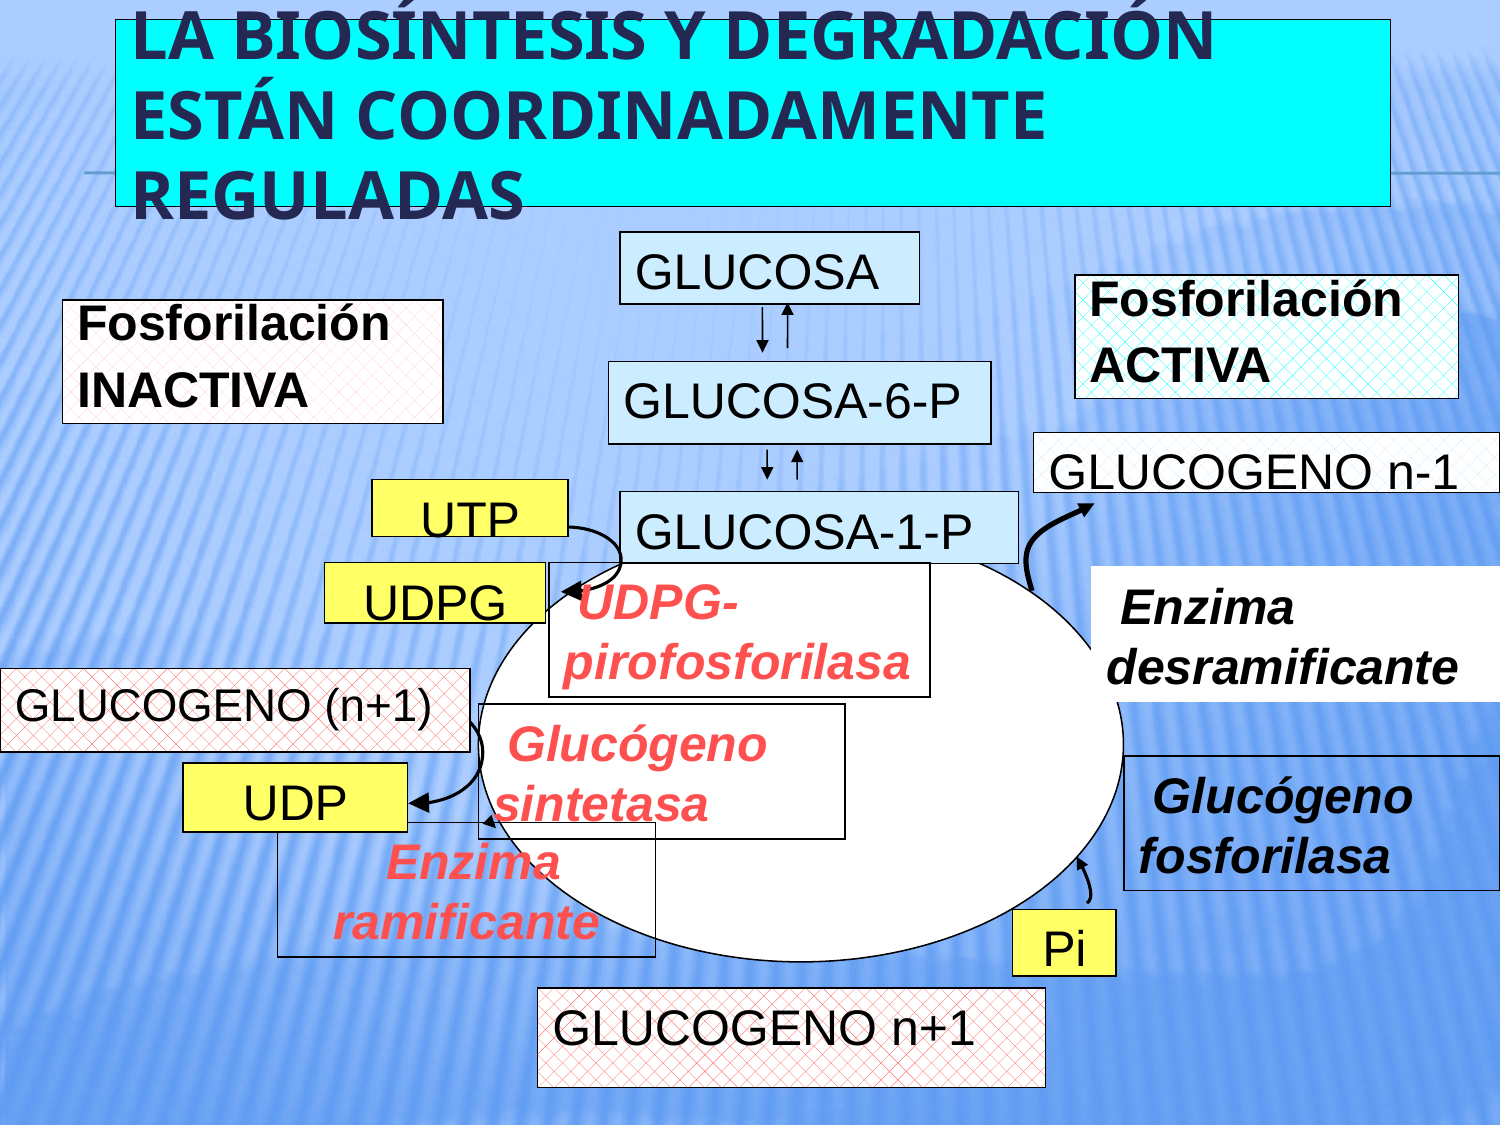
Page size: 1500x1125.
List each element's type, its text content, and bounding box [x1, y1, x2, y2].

text_box Fosforilación ACTIVA [1074, 275, 1459, 399]
text_box Pi [1012, 909, 1117, 977]
text_box [756, 307, 769, 353]
text_box Glucógeno sintetasa [478, 704, 846, 839]
text_box [484, 564, 1124, 962]
title La biosíntesis y degradación están coordinadamente reguladas [115, 19, 1391, 207]
text_box UDPG [324, 562, 546, 624]
text_box GLUCOSA [620, 231, 920, 304]
text_box Fosforilación INACTIVA [62, 299, 443, 424]
text_box Glucógeno fosforilasa [1124, 755, 1500, 891]
text_box [1063, 856, 1091, 904]
text_box [790, 449, 804, 480]
text_box UTP [372, 479, 568, 537]
text_box [566, 526, 622, 562]
text_box GLUCOSA-1-P [620, 491, 1019, 564]
text_box GLUCOGENO (n+1) [0, 668, 470, 753]
text_box [1025, 503, 1095, 591]
text_box UDPG-pirofosforilasa [549, 562, 930, 698]
text_box Enzima desramificante [1091, 566, 1500, 702]
text_box GLUCOGENO n+1 [537, 987, 1046, 1088]
text_box [781, 302, 794, 349]
text_box Enzima ramificante [277, 822, 656, 958]
text_box GLUCOGENO n-1 [1033, 432, 1500, 493]
text_box UDP [183, 763, 408, 832]
text_box GLUCOSA-6-P [608, 361, 992, 445]
text_box [408, 721, 478, 813]
text_box [761, 449, 774, 480]
